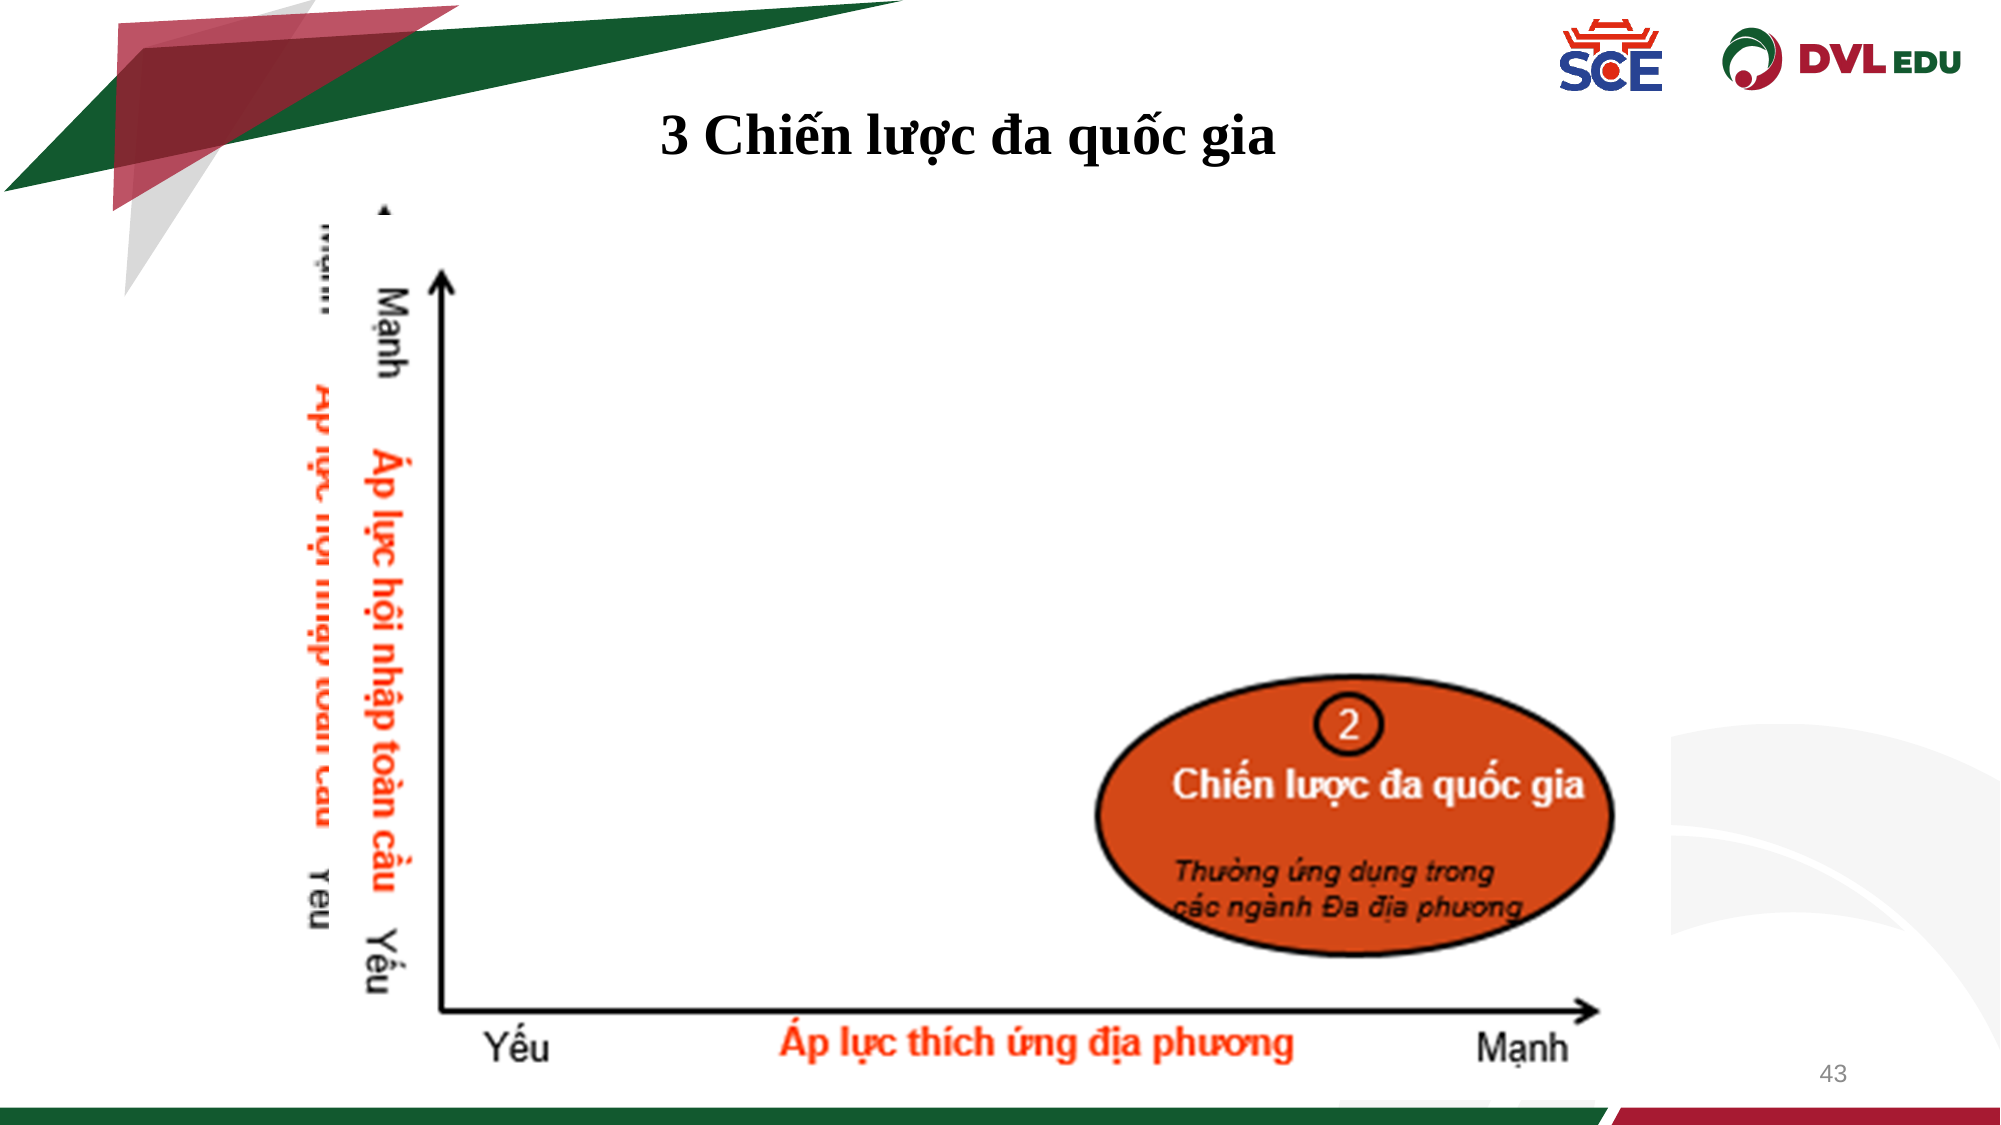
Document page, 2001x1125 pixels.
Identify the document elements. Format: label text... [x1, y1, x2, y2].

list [273, 152, 1615, 1036]
text_box 3 Chiến lược đa quốc gia [645, 89, 1292, 152]
picture [329, 215, 1671, 1100]
picture [1722, 27, 1961, 91]
picture [1559, 19, 1667, 91]
slide_number 43 [1412, 1042, 1863, 1103]
